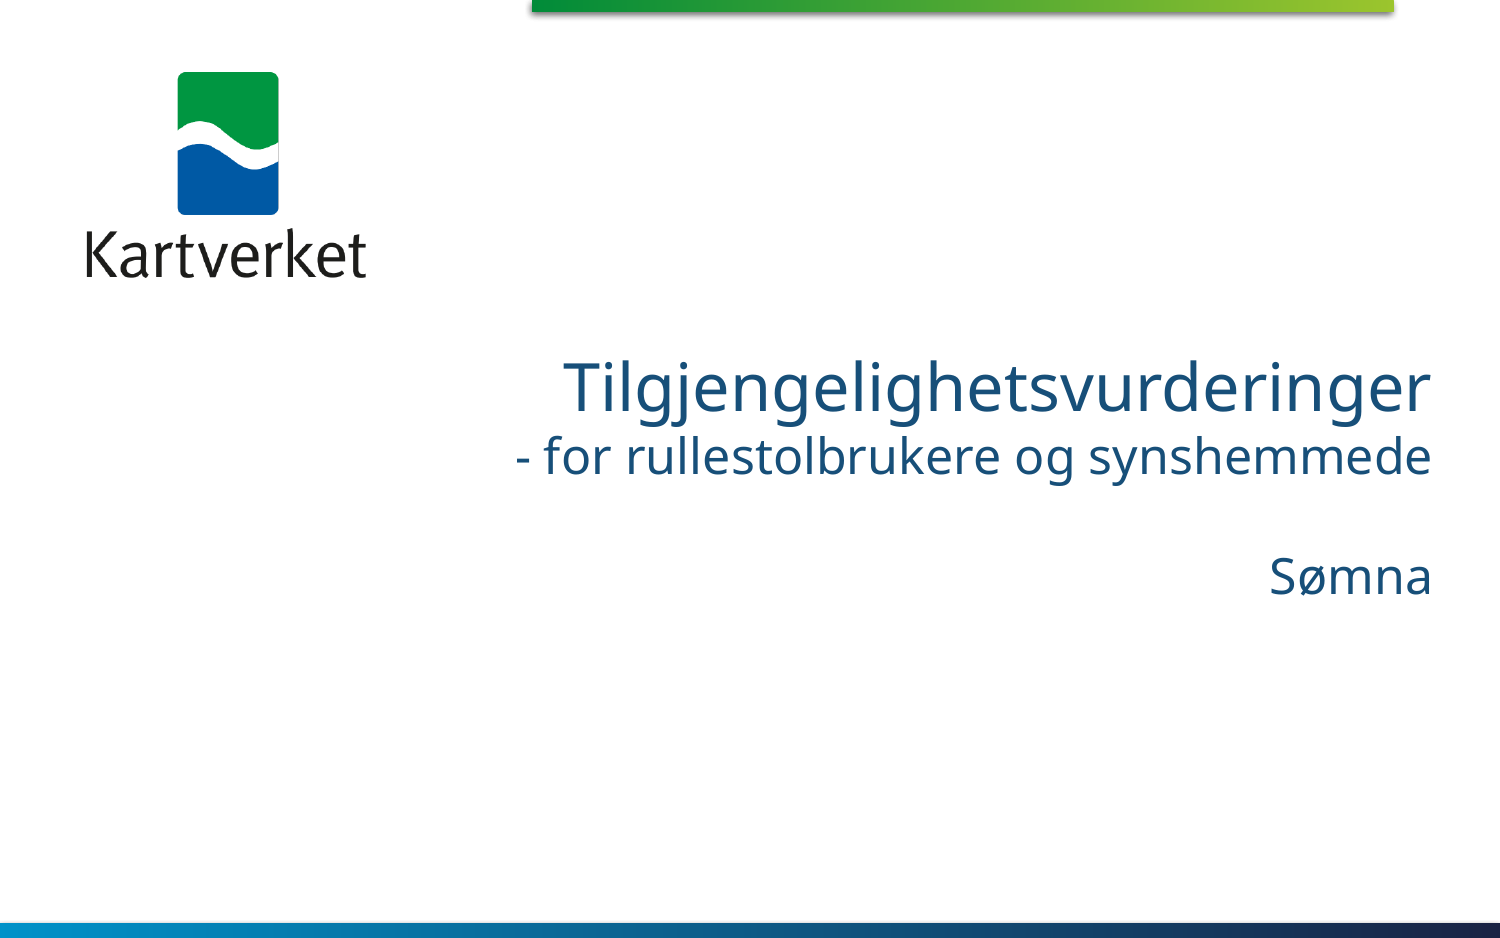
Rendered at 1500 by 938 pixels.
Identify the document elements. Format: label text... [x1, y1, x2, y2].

text_box Tilgjengelighetsvurderinger - for rullestolbrukere og synshemmede Sømna [66, 337, 1449, 613]
